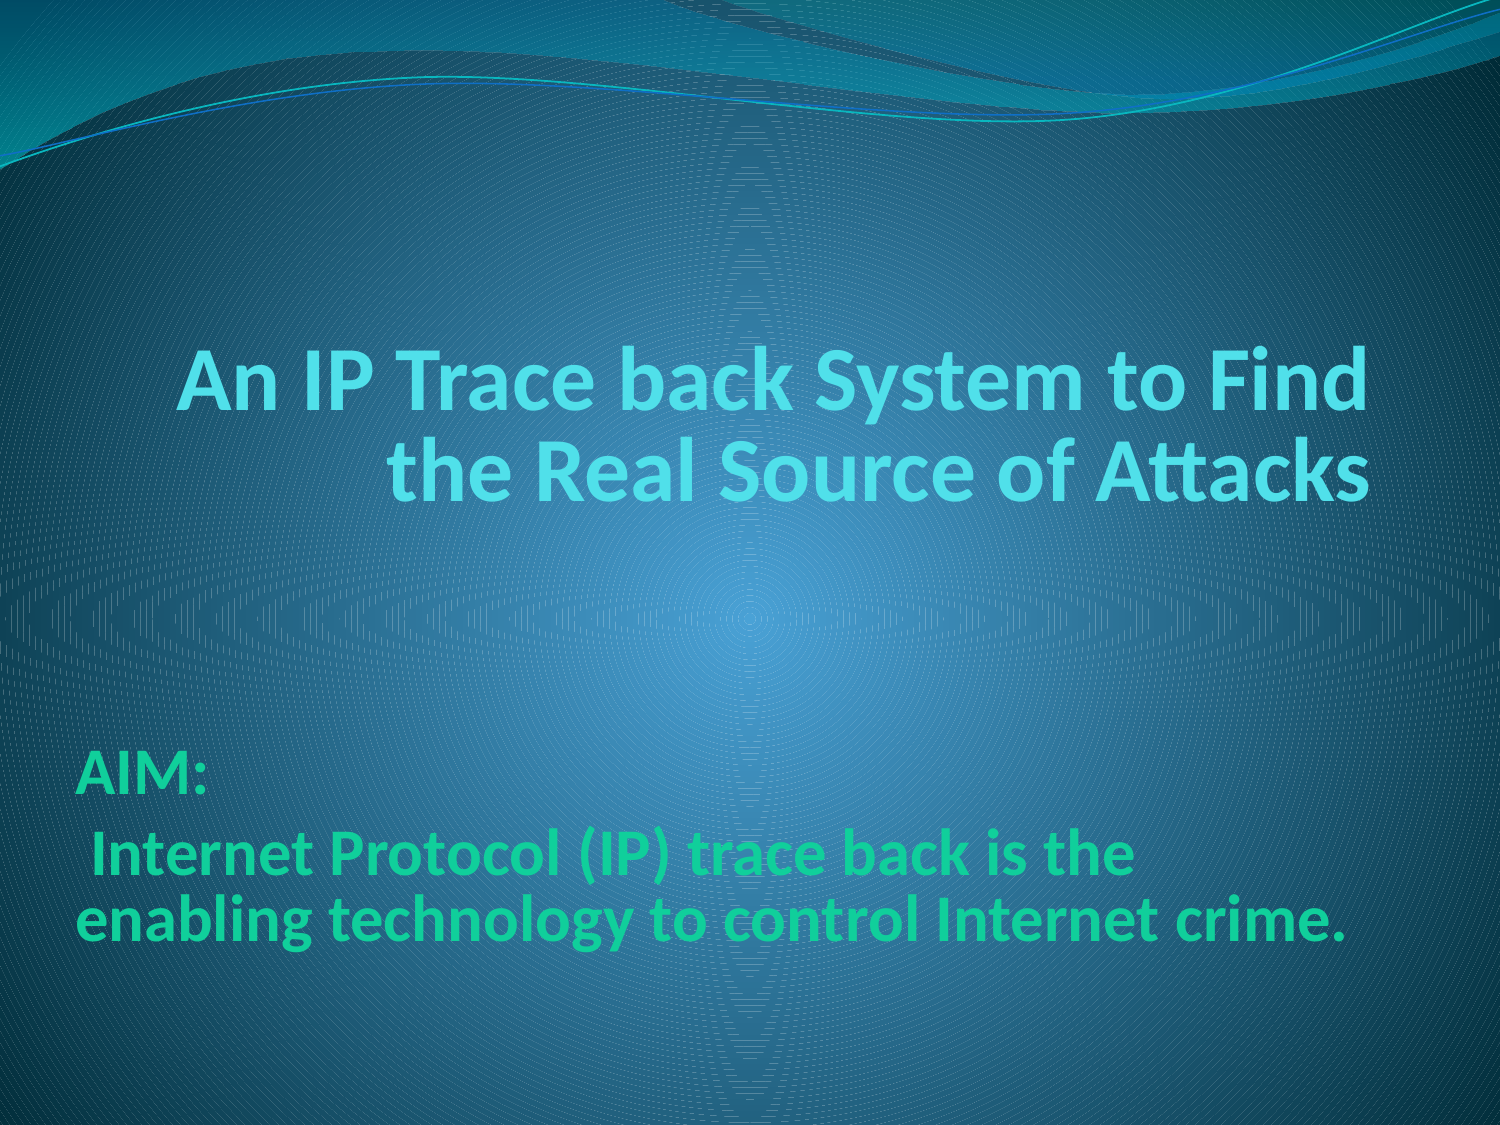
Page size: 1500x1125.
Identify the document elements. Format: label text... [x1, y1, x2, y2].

title An IP Trace back System to Find the Real Source of Attacks [87, 224, 1376, 525]
subtitle AIM: Internet Protocol (IP) trace back is the enabling technology to control Internet crime. [75, 737, 1364, 1025]
